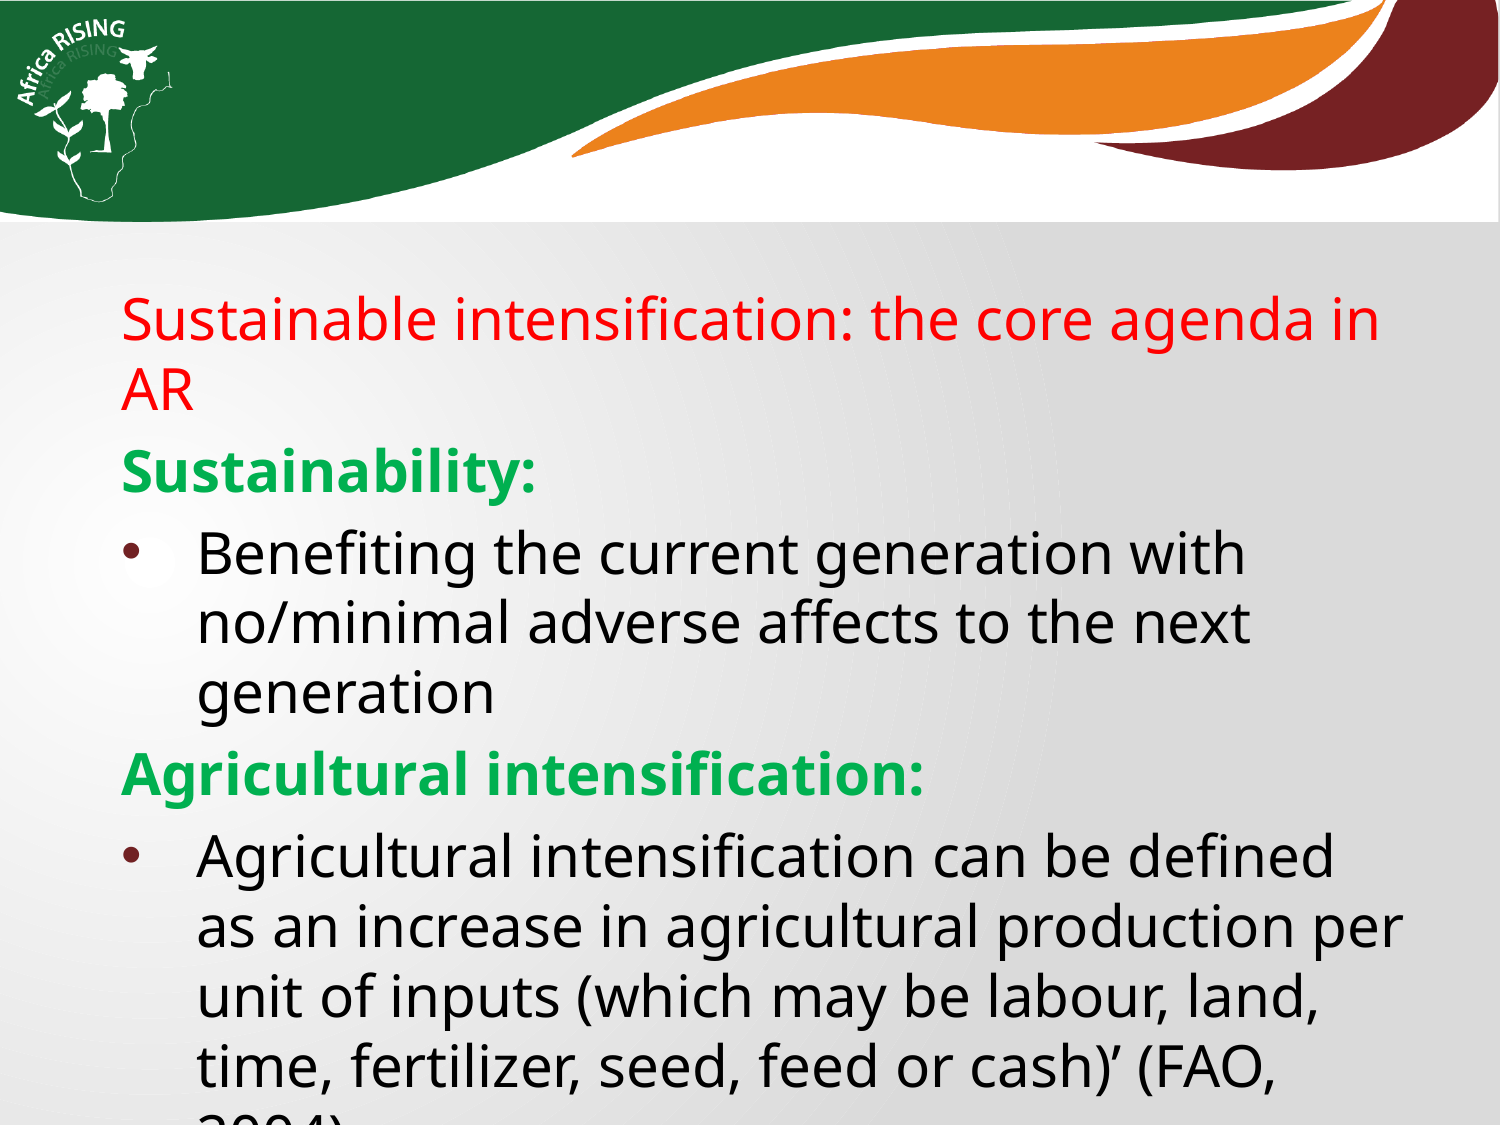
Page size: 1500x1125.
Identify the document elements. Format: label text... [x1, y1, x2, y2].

picture [0, 0, 1499, 222]
list Sustainable intensification: the core agenda in AR Sustainability: Benefiting the current generation with no/minimal adverse affects to the next generation Agricultural intensification: Agricultural intensification can be defined as an increase in agricultural production per unit of inputs (which may be labour, land, time, fertilizer, seed, feed or cash)’ (FAO, 2004). [87, 275, 1425, 1050]
